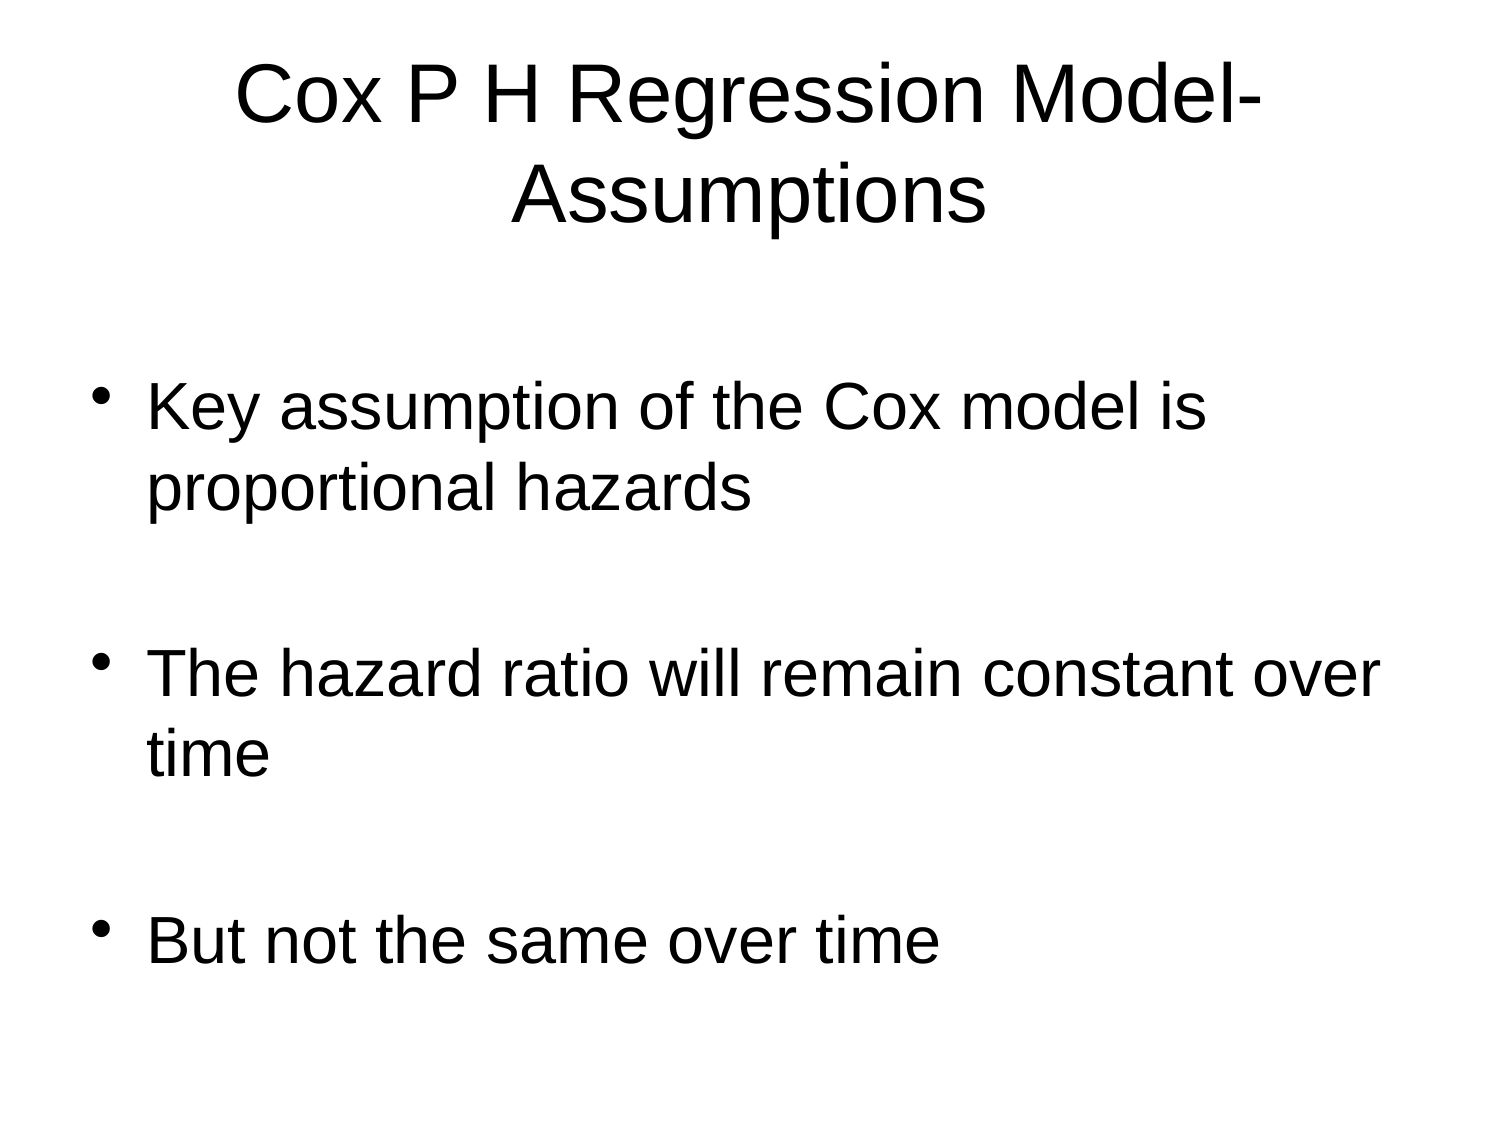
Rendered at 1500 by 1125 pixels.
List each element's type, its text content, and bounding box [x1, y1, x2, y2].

title Cox P H Regression Model- Assumptions [74, 44, 1426, 233]
list Key assumption of the Cox model is proportional hazards The hazard ratio will remain constant over time But not the same over time [74, 262, 1426, 1006]
